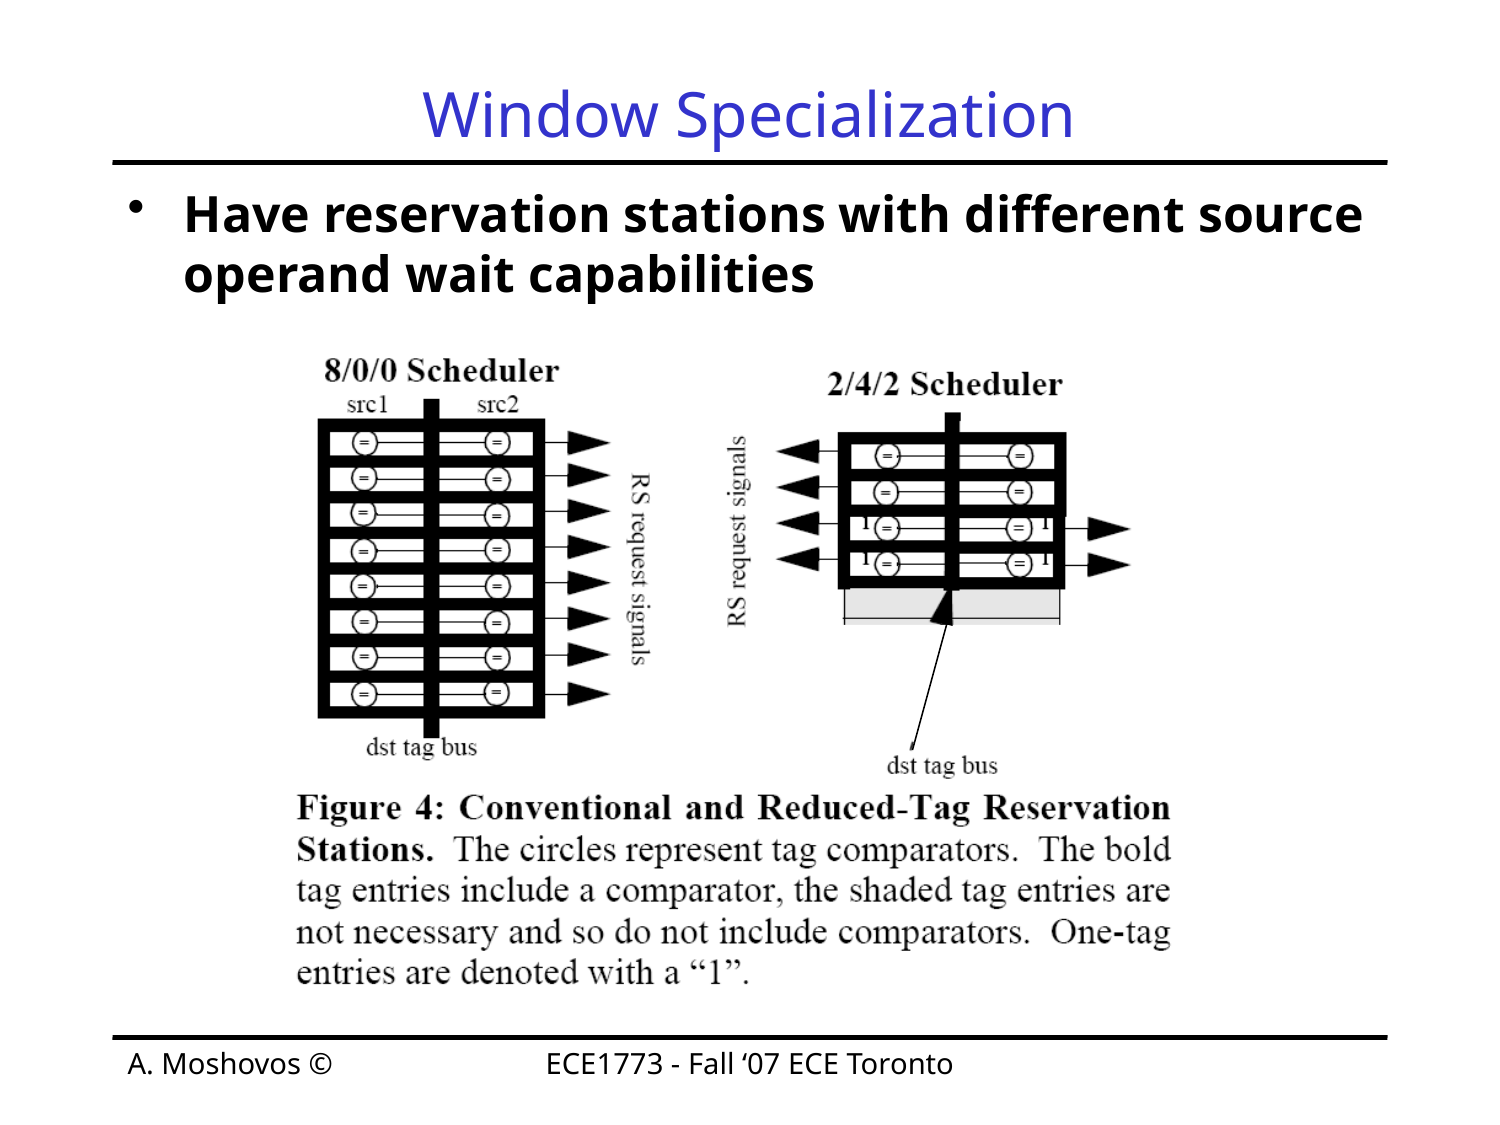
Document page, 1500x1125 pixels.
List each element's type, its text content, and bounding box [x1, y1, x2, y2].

footer ECE1773 - Fall ‘07 ECE Toronto [487, 1037, 1013, 1101]
title Window Specialization [112, 62, 1388, 163]
slide_number A. Moshovos © [112, 1037, 426, 1101]
picture [249, 324, 1208, 1021]
list Have reservation stations with different source operand wait capabilities [112, 174, 1388, 1026]
